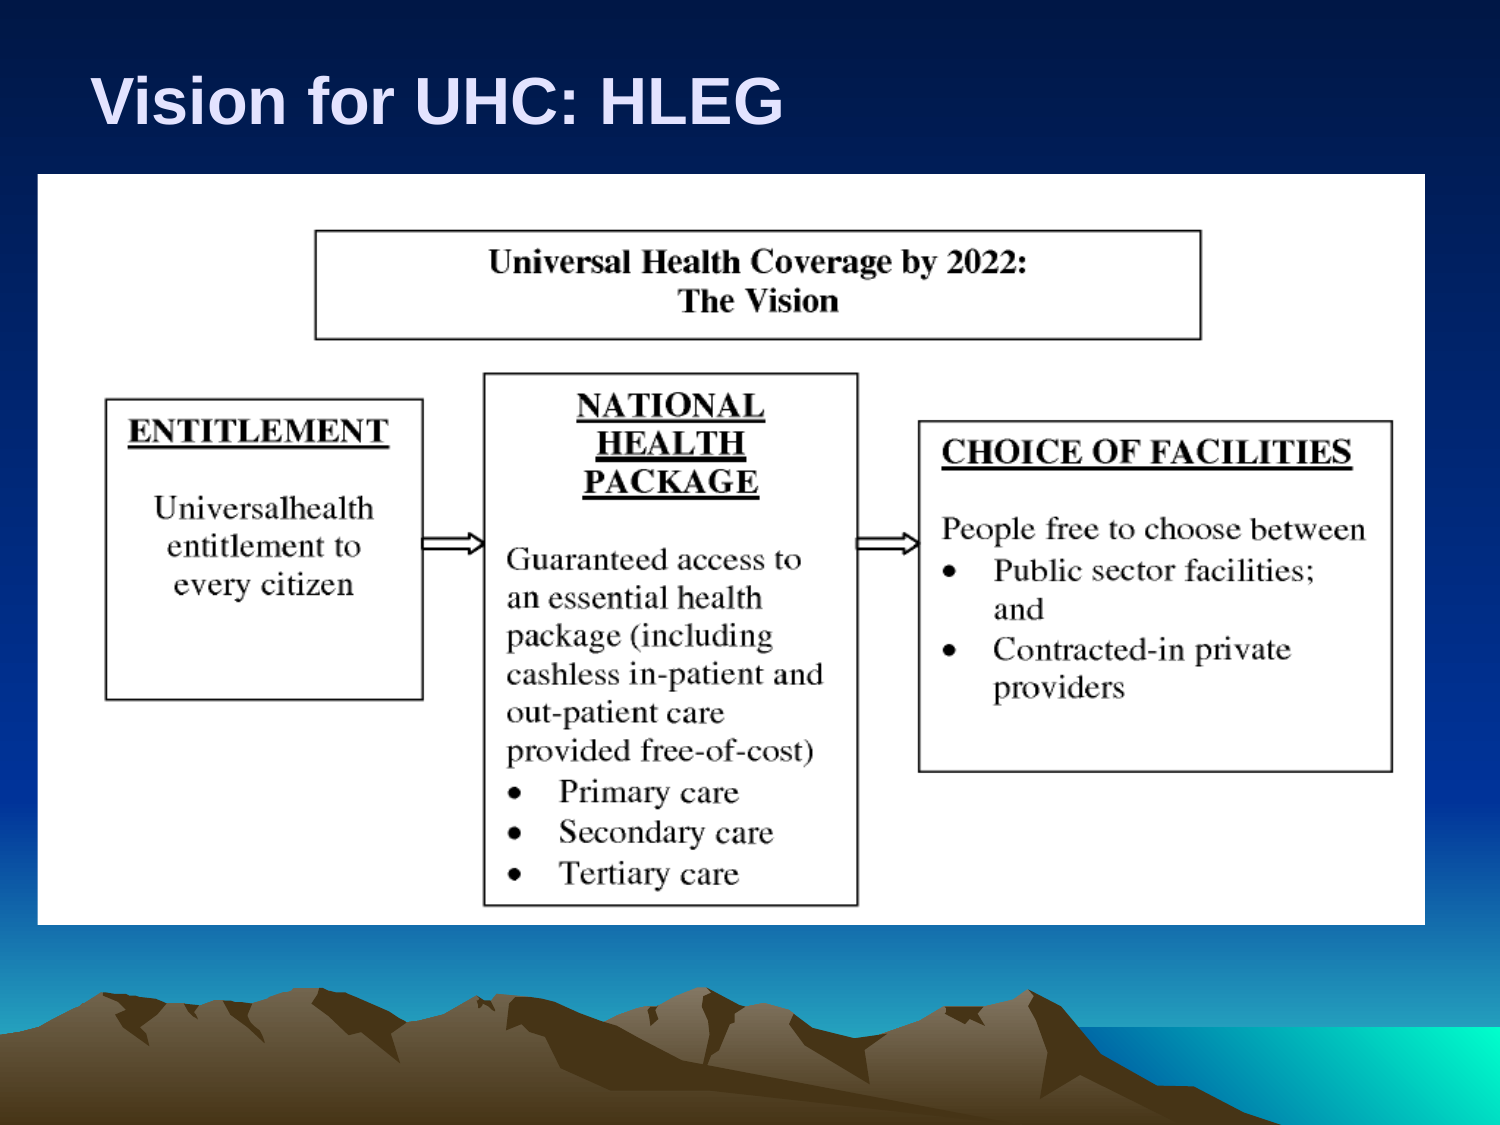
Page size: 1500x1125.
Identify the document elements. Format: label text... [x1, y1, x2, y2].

title Vision for UHC: HLEG [74, 44, 1276, 151]
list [37, 174, 1426, 926]
